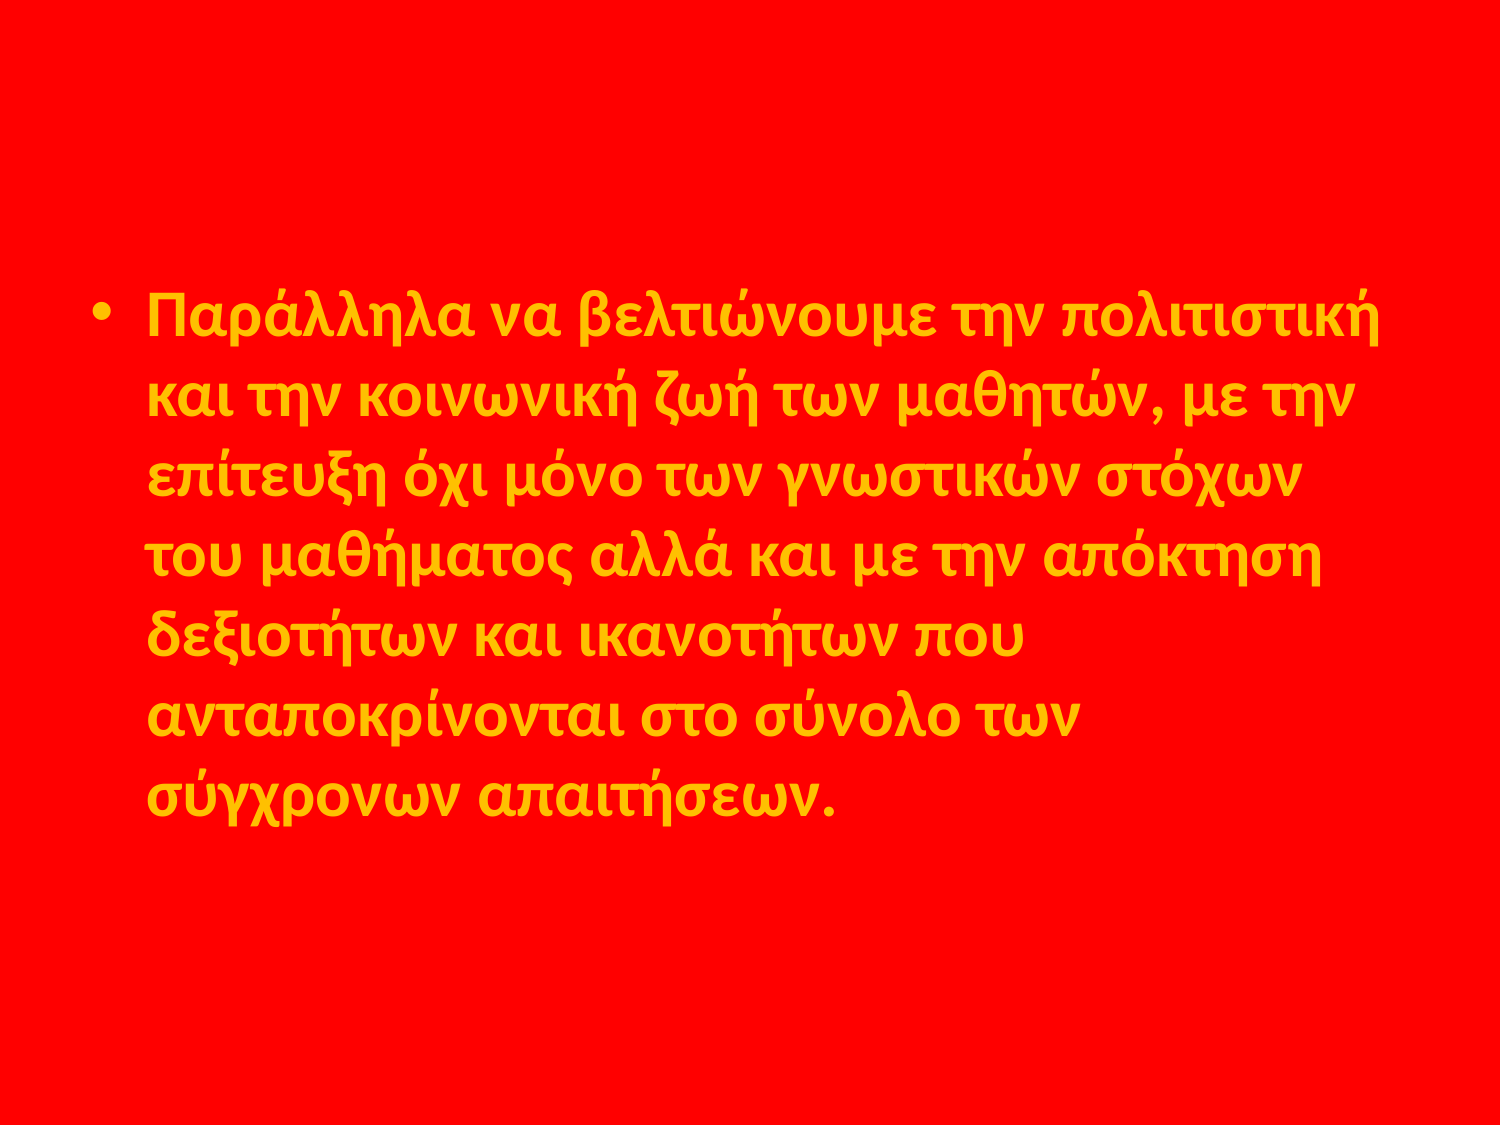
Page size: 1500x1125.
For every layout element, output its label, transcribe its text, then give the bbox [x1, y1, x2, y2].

list Παράλληλα να βελτιώνουμε την πολιτιστική και την κοινωνική ζωή των μαθητών, με την επίτευξη όχι μόνο των γνωστικών στόχων του μαθήματος αλλά και με την απόκτηση δεξιοτήτων και ικανοτήτων που ανταποκρίνονται στο σύνολο των σύγχρονων απαιτήσεων. [75, 262, 1425, 1005]
